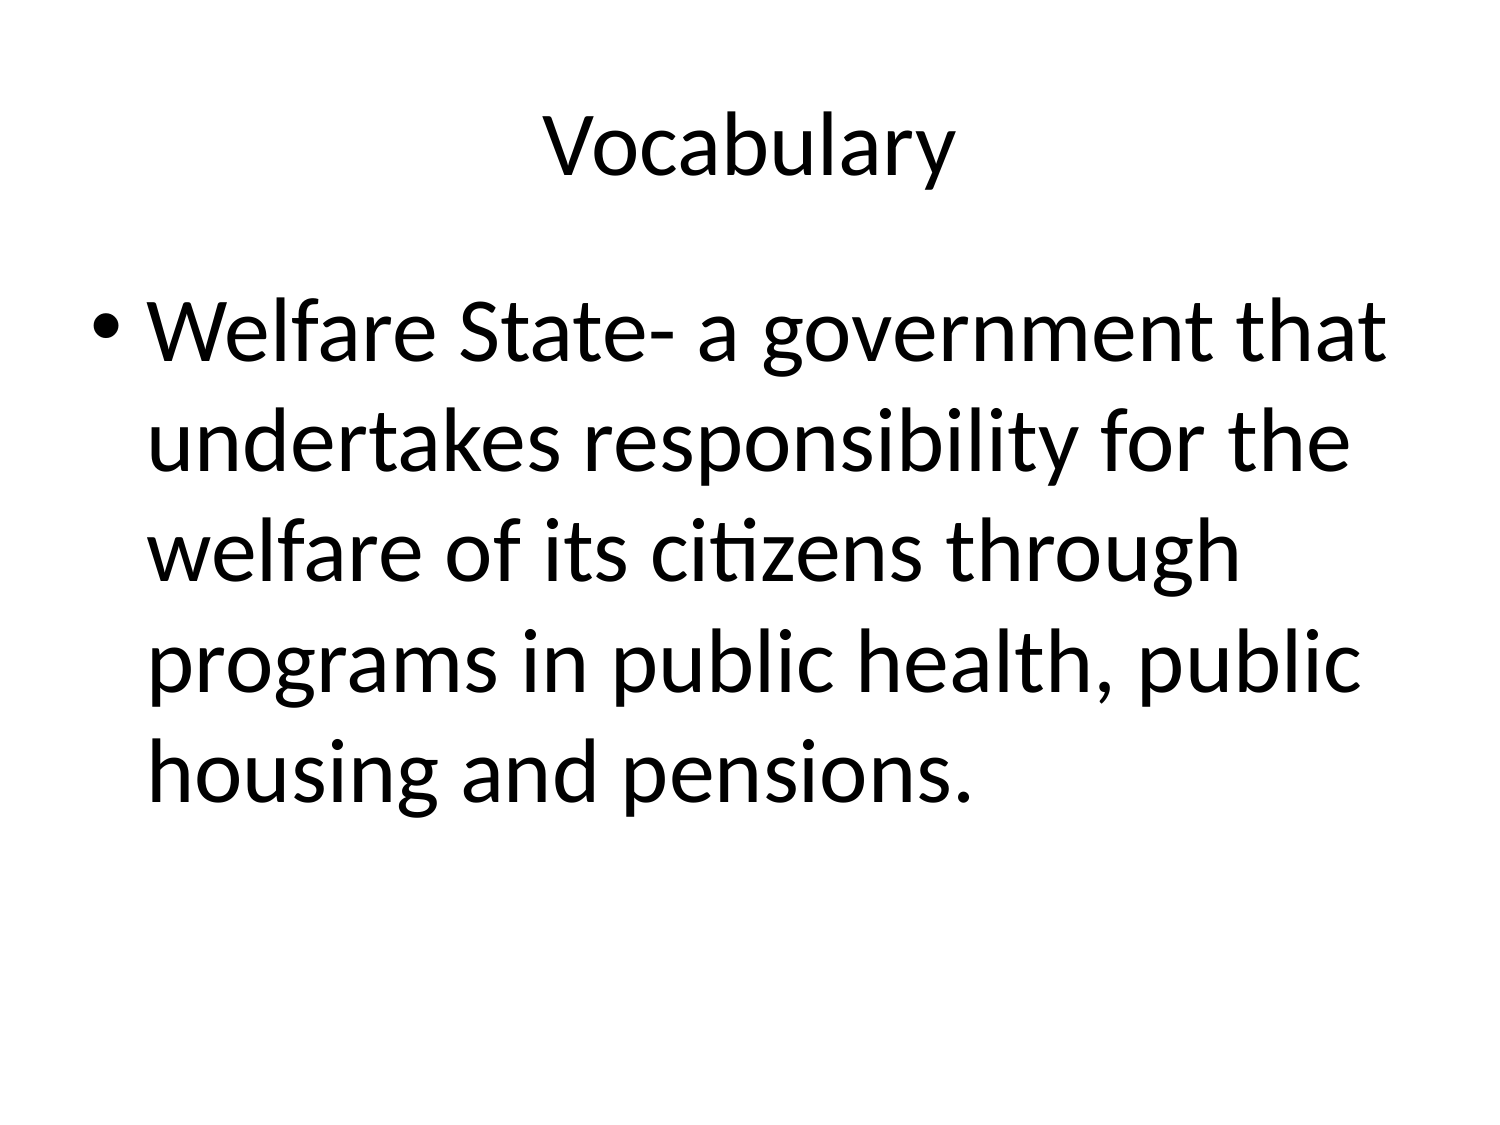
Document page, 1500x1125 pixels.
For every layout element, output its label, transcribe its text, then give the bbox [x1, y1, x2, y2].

title Vocabulary [75, 45, 1425, 233]
list Welfare State- a government that undertakes responsibility for the welfare of its citizens through programs in public health, public housing and pensions. [75, 262, 1425, 1005]
